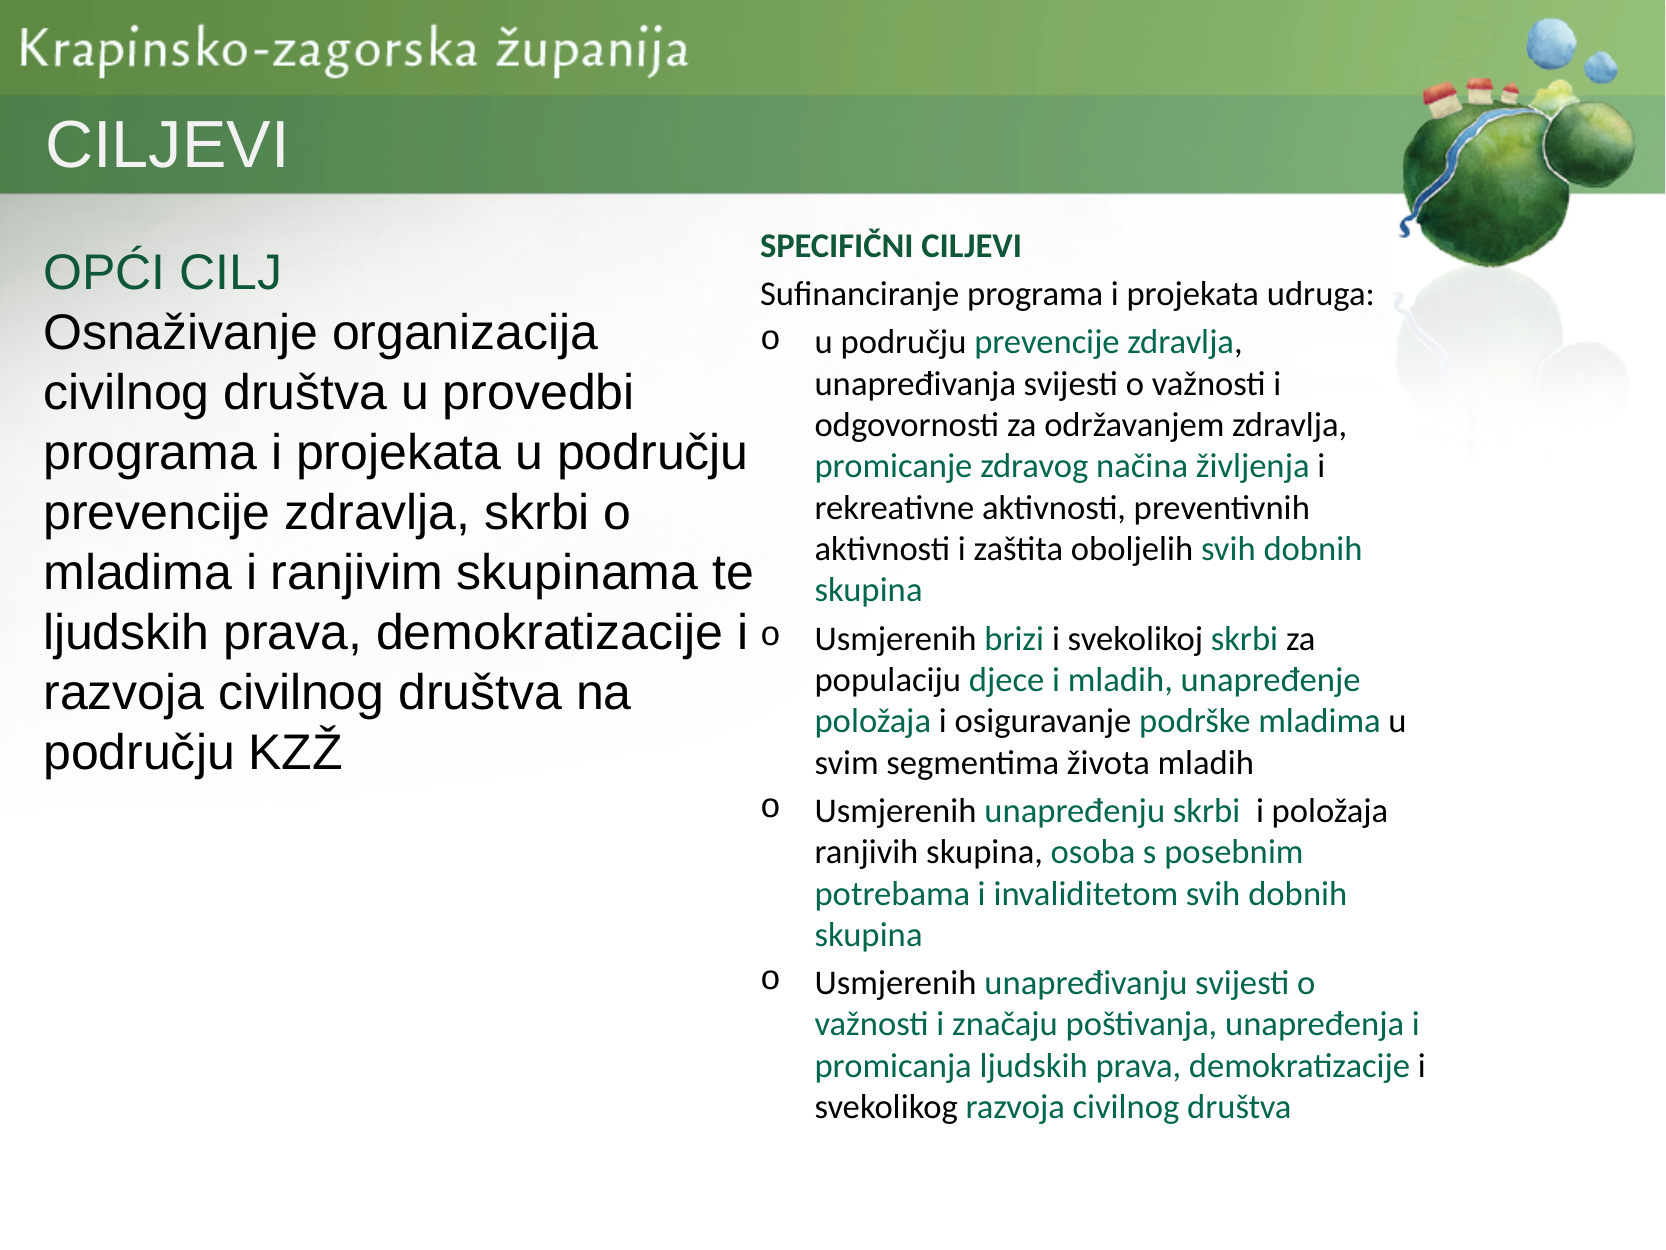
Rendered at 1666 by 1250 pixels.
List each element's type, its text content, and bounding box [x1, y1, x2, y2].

text_box OPĆI CILJ Osnaživanje organizacija civilnog društva u provedbi programa i projekata u području prevencije zdravlja, skrbi o mladima i ranjivim skupinama te ljudskih prava, demokratizacije i razvoja civilnog društva na području KZŽ [28, 231, 745, 787]
text_box SPECIFIČNI CILJEVI Sufinanciranje programa i projekata udruga: u području prevencije zdravlja, unapređivanja svijesti o važnosti i odgovornosti za održavanjem zdravlja, promicanje zdravog načina življenja i rekreativne aktivnosti, preventivnih aktivnosti i zaštita oboljelih svih dobnih skupina Usmjerenih brizi i svekolikoj skrbi za populaciju djece i mladih, unapređenje položaja i osiguravanje podrške mladima u svim segmentima života mladih Usmjerenih unapređenju skrbi i položaja ranjivih skupina, osoba s posebnim potrebama i invaliditetom svih dobnih skupina Usmjerenih unapređivanju svijesti o važnosti i značaju poštivanja, unapređenja i promicanja ljudskih prava, demokratizacije i svekolikog razvoja civilnog društva [745, 215, 1444, 1175]
list CILJEVI [28, 91, 1632, 1220]
picture [0, 0, 1666, 1250]
